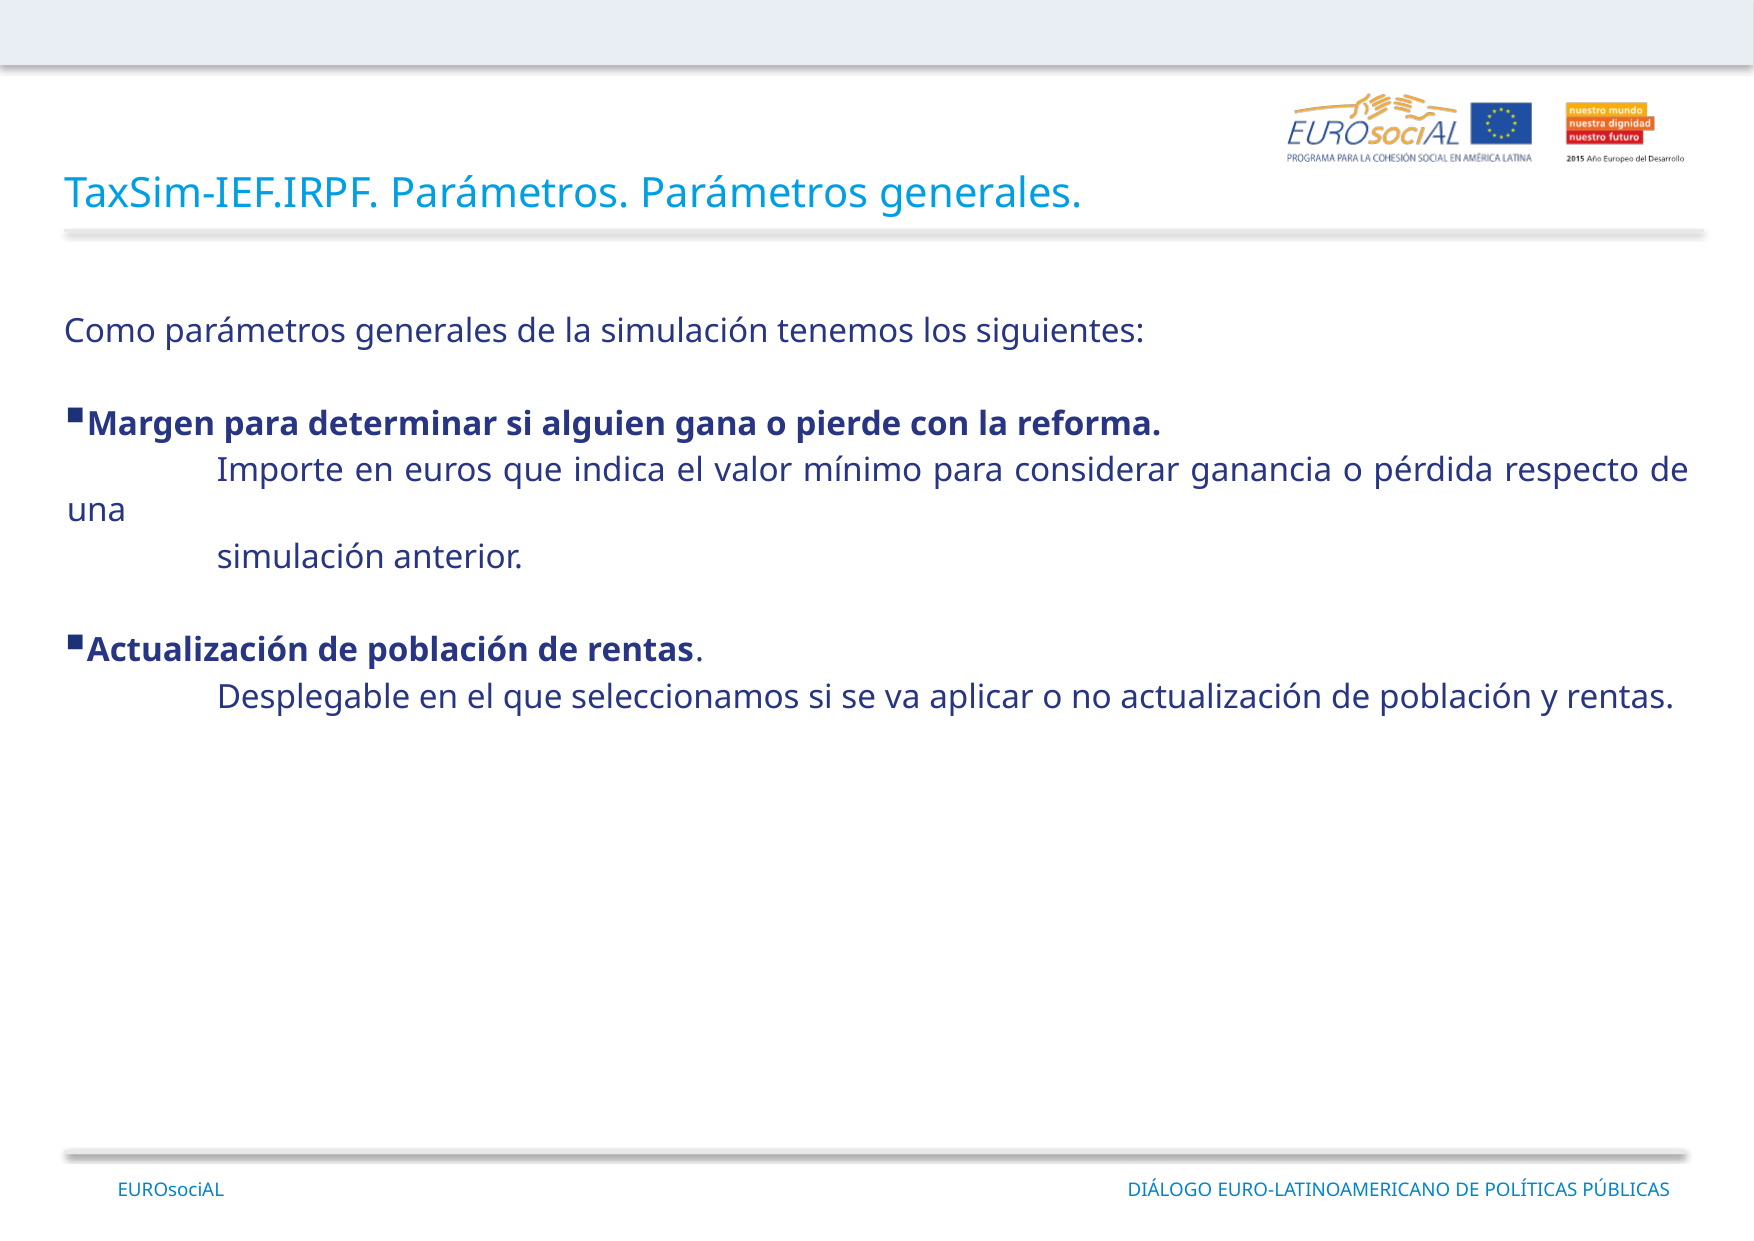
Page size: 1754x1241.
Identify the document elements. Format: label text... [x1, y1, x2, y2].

text_box TaxSim-IEF.IRPF. Parámetros. Parámetros generales. [49, 158, 1628, 233]
text_box Como parámetros generales de la simulación tenemos los siguientes: Margen para determinar si alguien gana o pierde con la reforma. Importe en euros que indica el valor mínimo para considerar ganancia o pérdida respecto de una simulación anterior. Actualización de población de rentas. Desplegable en el que seleccionamos si se va aplicar o no actualización de población y rentas. [64, 289, 1692, 1140]
picture [1278, 88, 1692, 173]
